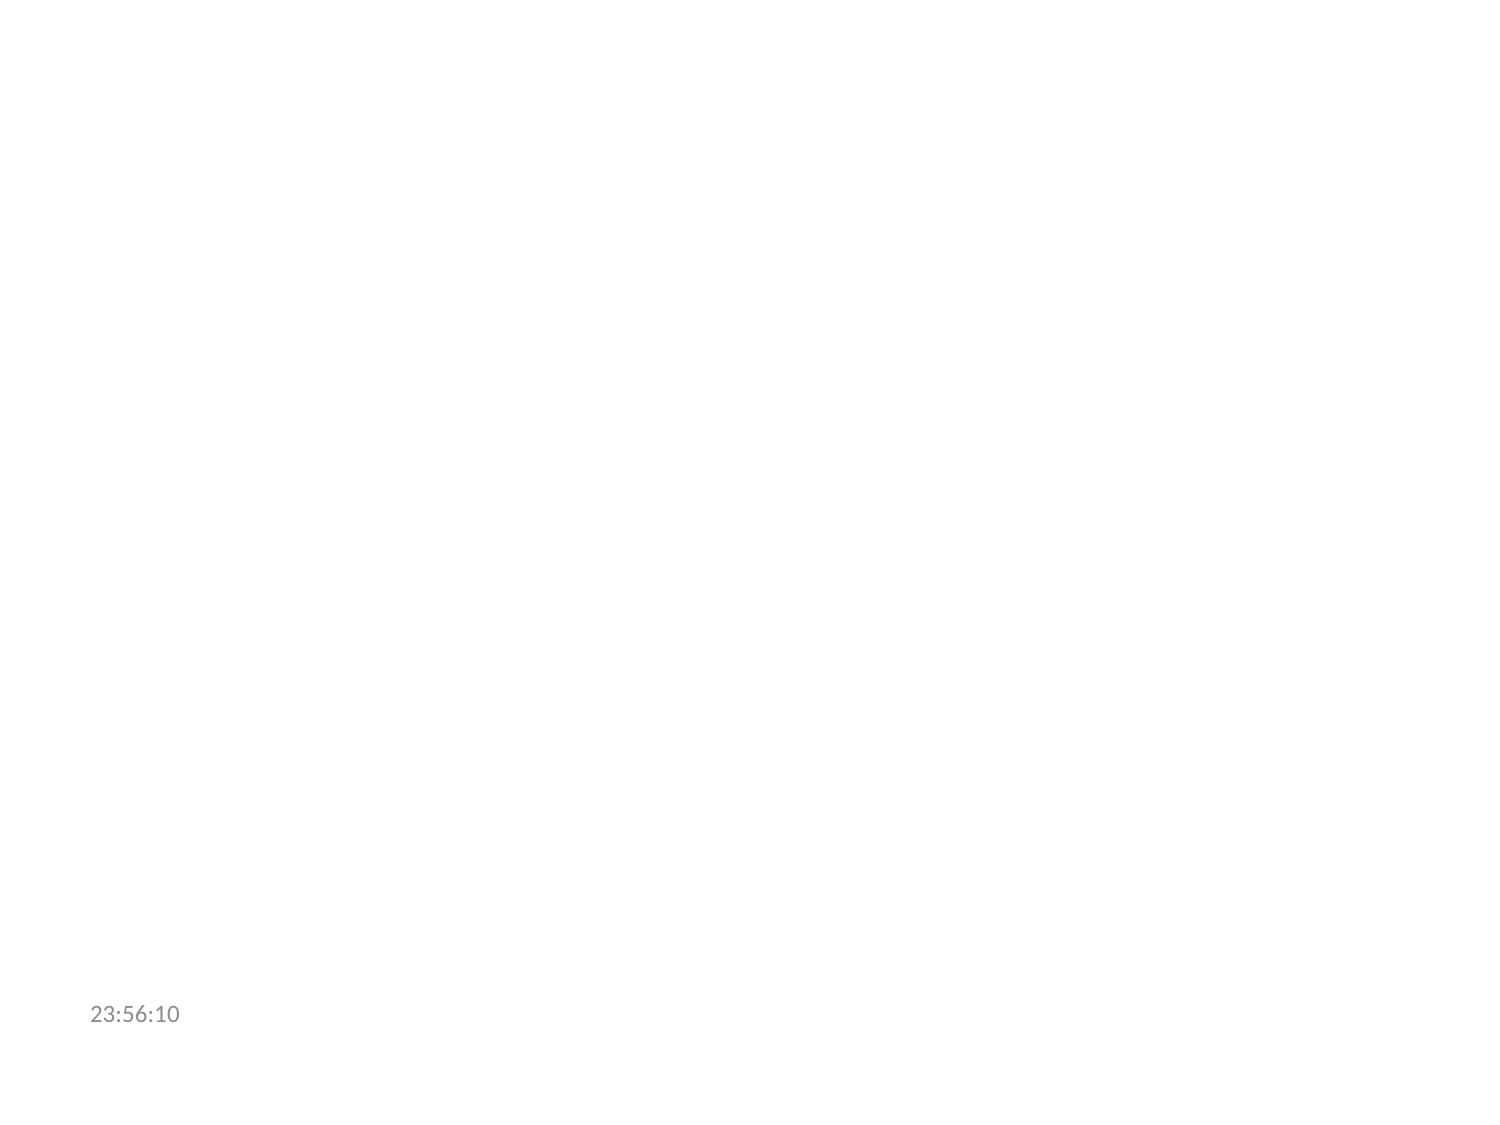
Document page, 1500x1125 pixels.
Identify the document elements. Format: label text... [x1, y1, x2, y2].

text_box 15:35:09 [75, 982, 425, 1043]
